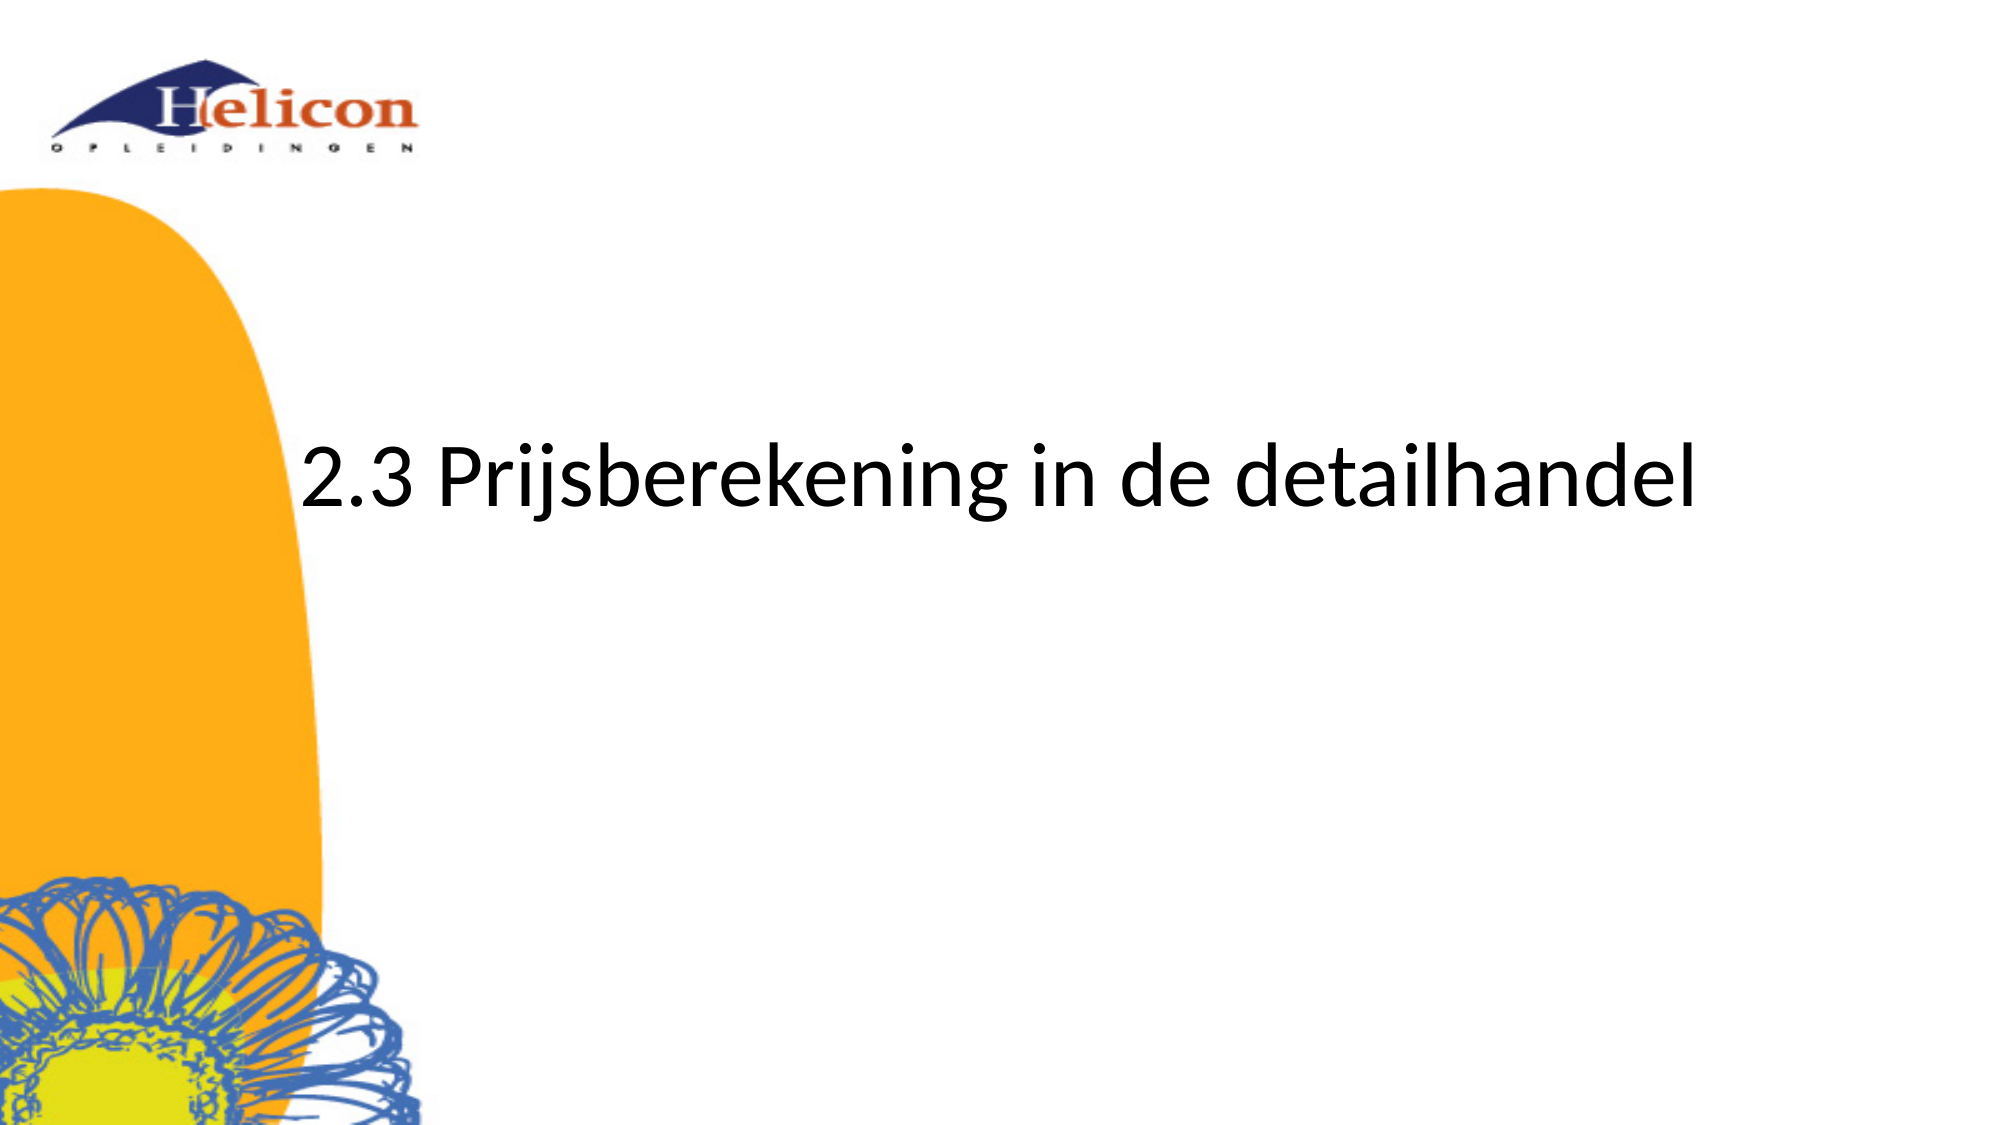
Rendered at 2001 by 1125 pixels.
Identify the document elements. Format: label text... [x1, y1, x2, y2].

title 2.3 Prijsberekening in de detailhandel [150, 349, 1850, 591]
picture [0, 0, 2001, 1125]
